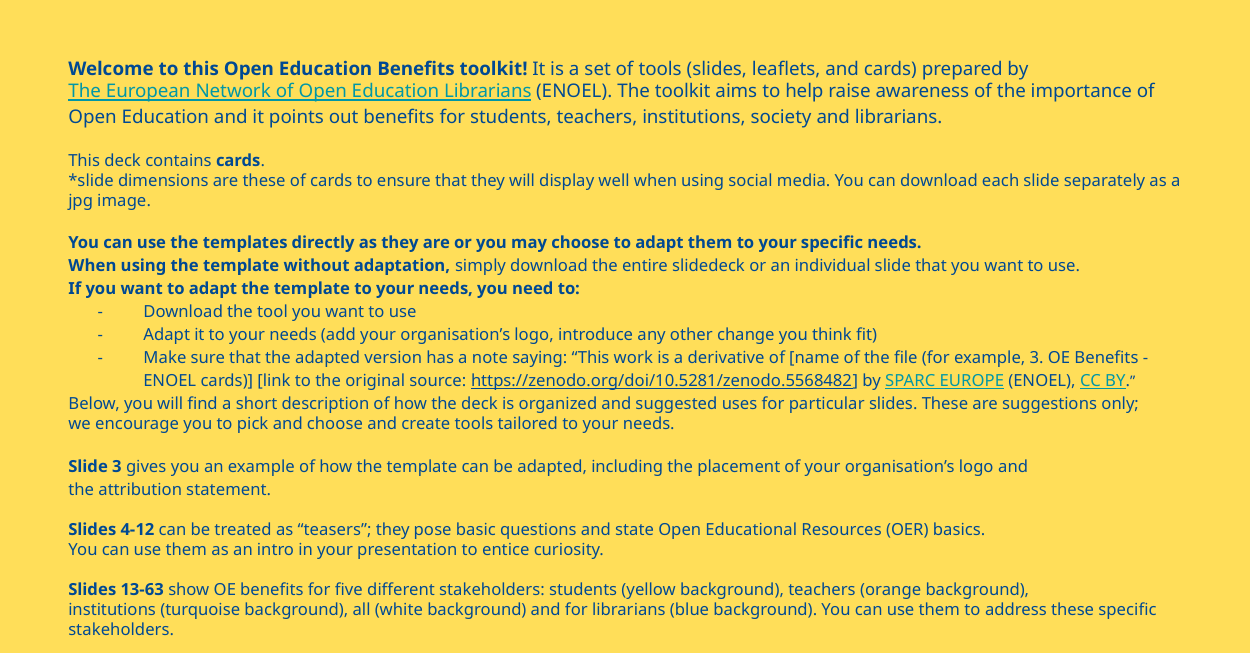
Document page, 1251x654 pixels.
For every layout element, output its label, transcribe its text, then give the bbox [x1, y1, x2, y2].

text_box Welcome to this Open Education Benefits toolkit! It is a set of tools (slides, leaflets, and cards) prepared by The European Network of Open Education Librarians (ENOEL). The toolkit aims to help raise awareness of the importance of Open Education and it points out benefits for students, teachers, institutions, society and librarians. This deck contains cards. *slide dimensions are these of cards to ensure that they will display well when using social media. You can download each slide separately as a jpg image. You can use the templates directly as they are or you may choose to adapt them to your specific needs. When using the template without adaptation, simply download the entire slidedeck or an individual slide that you want to use. If you want to adapt the template to your needs, you need to: Download the tool you want to use Adapt it to your needs (add your organisation’s logo, introduce any other change you think fit) Make sure that the adapted version has a note saying: “This work is a derivative of [name of the file (for example, 3. OE Benefits - ENOEL cards)] [link to the original source: https://zenodo.org/doi/10.5281/zenodo.5568482] by SPARC EUROPE (ENOEL), CC BY.” Below, you will find a short description of how the deck is organized and suggested uses for particular slides. These are suggestions only; we encourage you to pick and choose and create tools tailored to your needs. Slide 3 gives you an example of how the template can be adapted, including the placement of your organisation’s logo and the attribution statement. Slides 4-12 can be treated as “teasers”; they pose basic questions and state Open Educational Resources (OER) basics. You can use them as an intro in your presentation to entice curiosity. Slides 13-63 show OE benefits for five different stakeholders: students (yellow background), teachers (orange background), institutions (turquoise background), all (white background) and for librarians (blue background). You can use them to address these specific stakeholders. [53, 41, 1200, 654]
